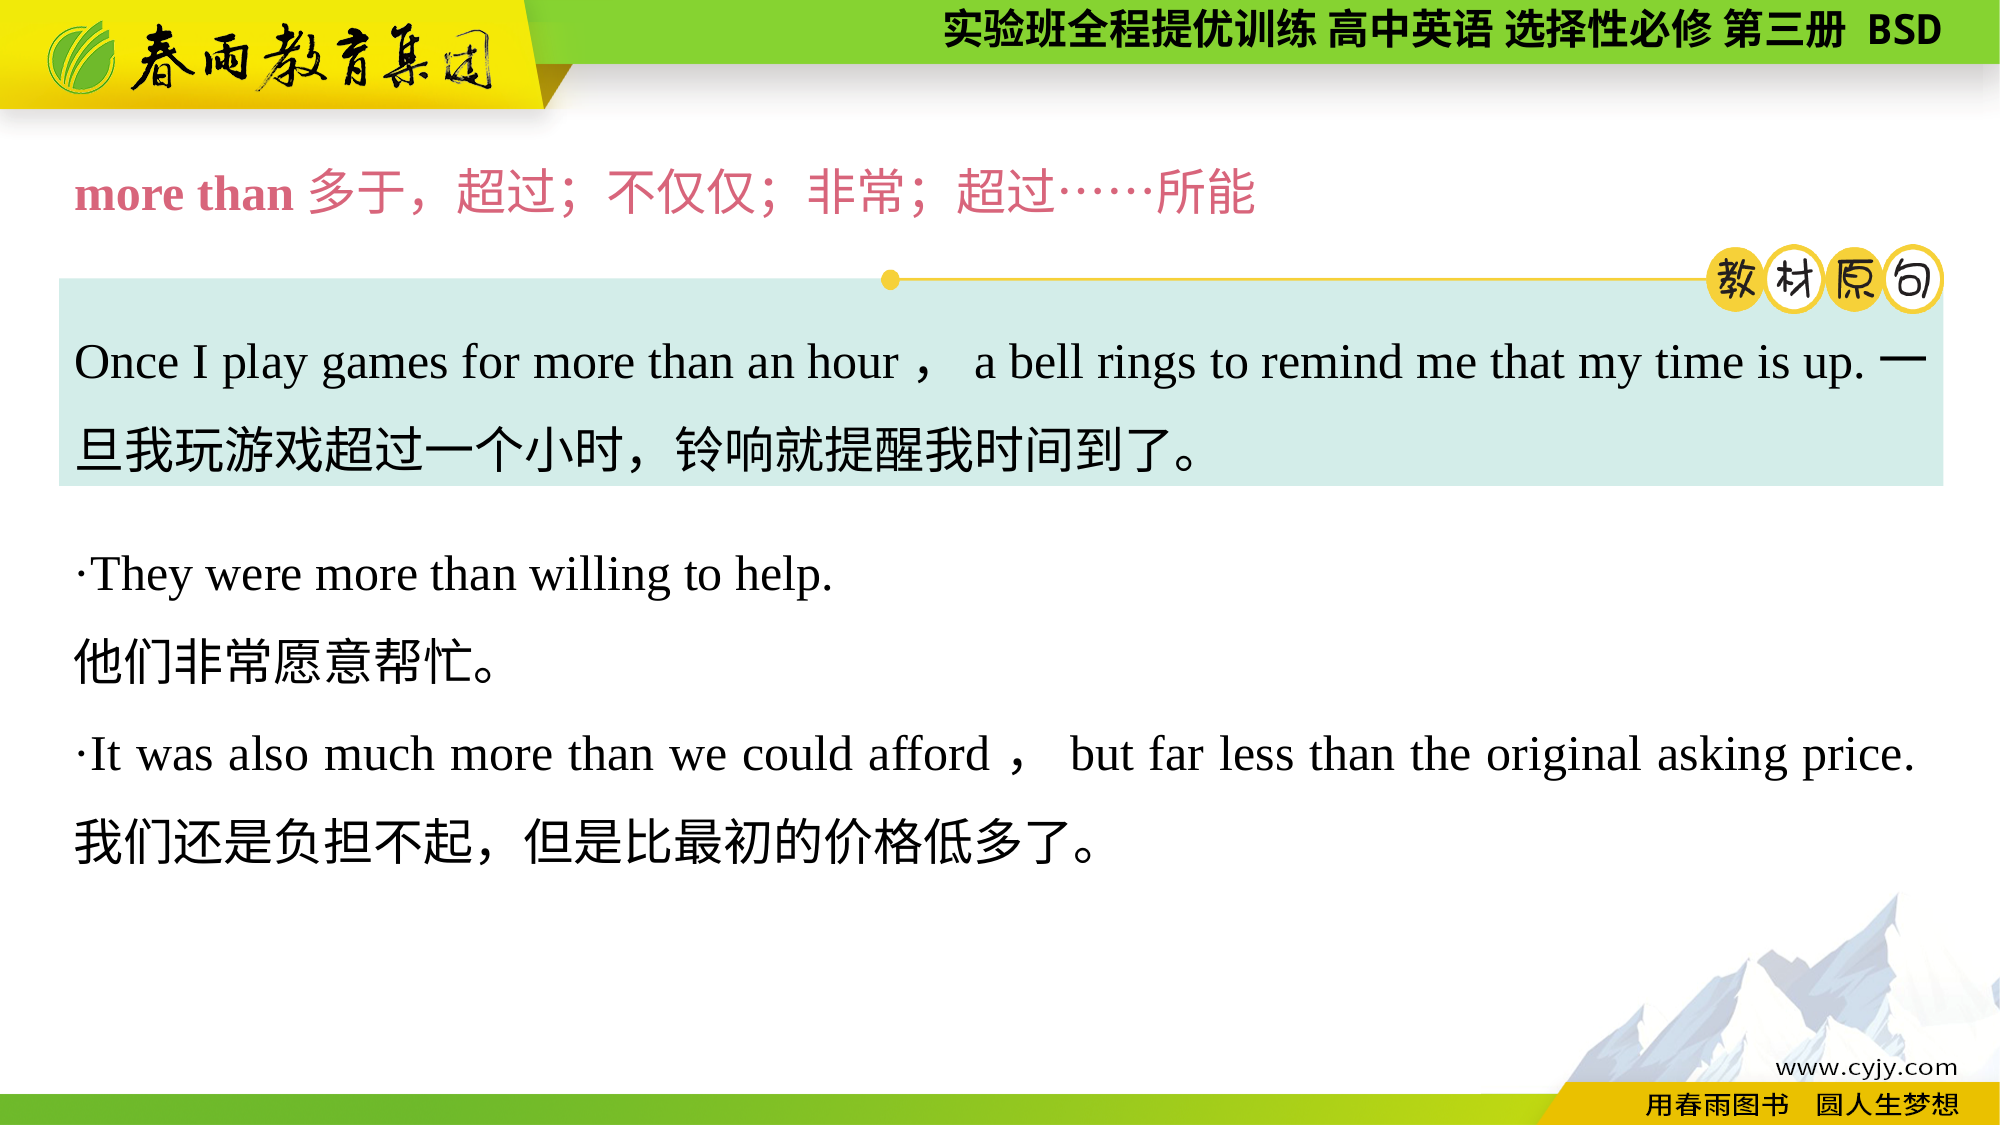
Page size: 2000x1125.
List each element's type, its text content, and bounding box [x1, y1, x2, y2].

text_box Once I play games for more than an hour，a bell rings to remind me that my time is up.一旦我玩游戏超过一个小时，铃响就提醒我时间到了。 [59, 278, 1944, 486]
text_box ·They were more than willing to help. 他们非常愿意帮忙。 ·It was also much more than we could afford，but far less than the original asking price.我们还是负担不起，但是比最初的价格低多了。 [59, 503, 1944, 879]
list more than多于，超过；不仅仅；非常；超过……所能 [59, 122, 1944, 217]
picture [0, 0, 2000, 1125]
